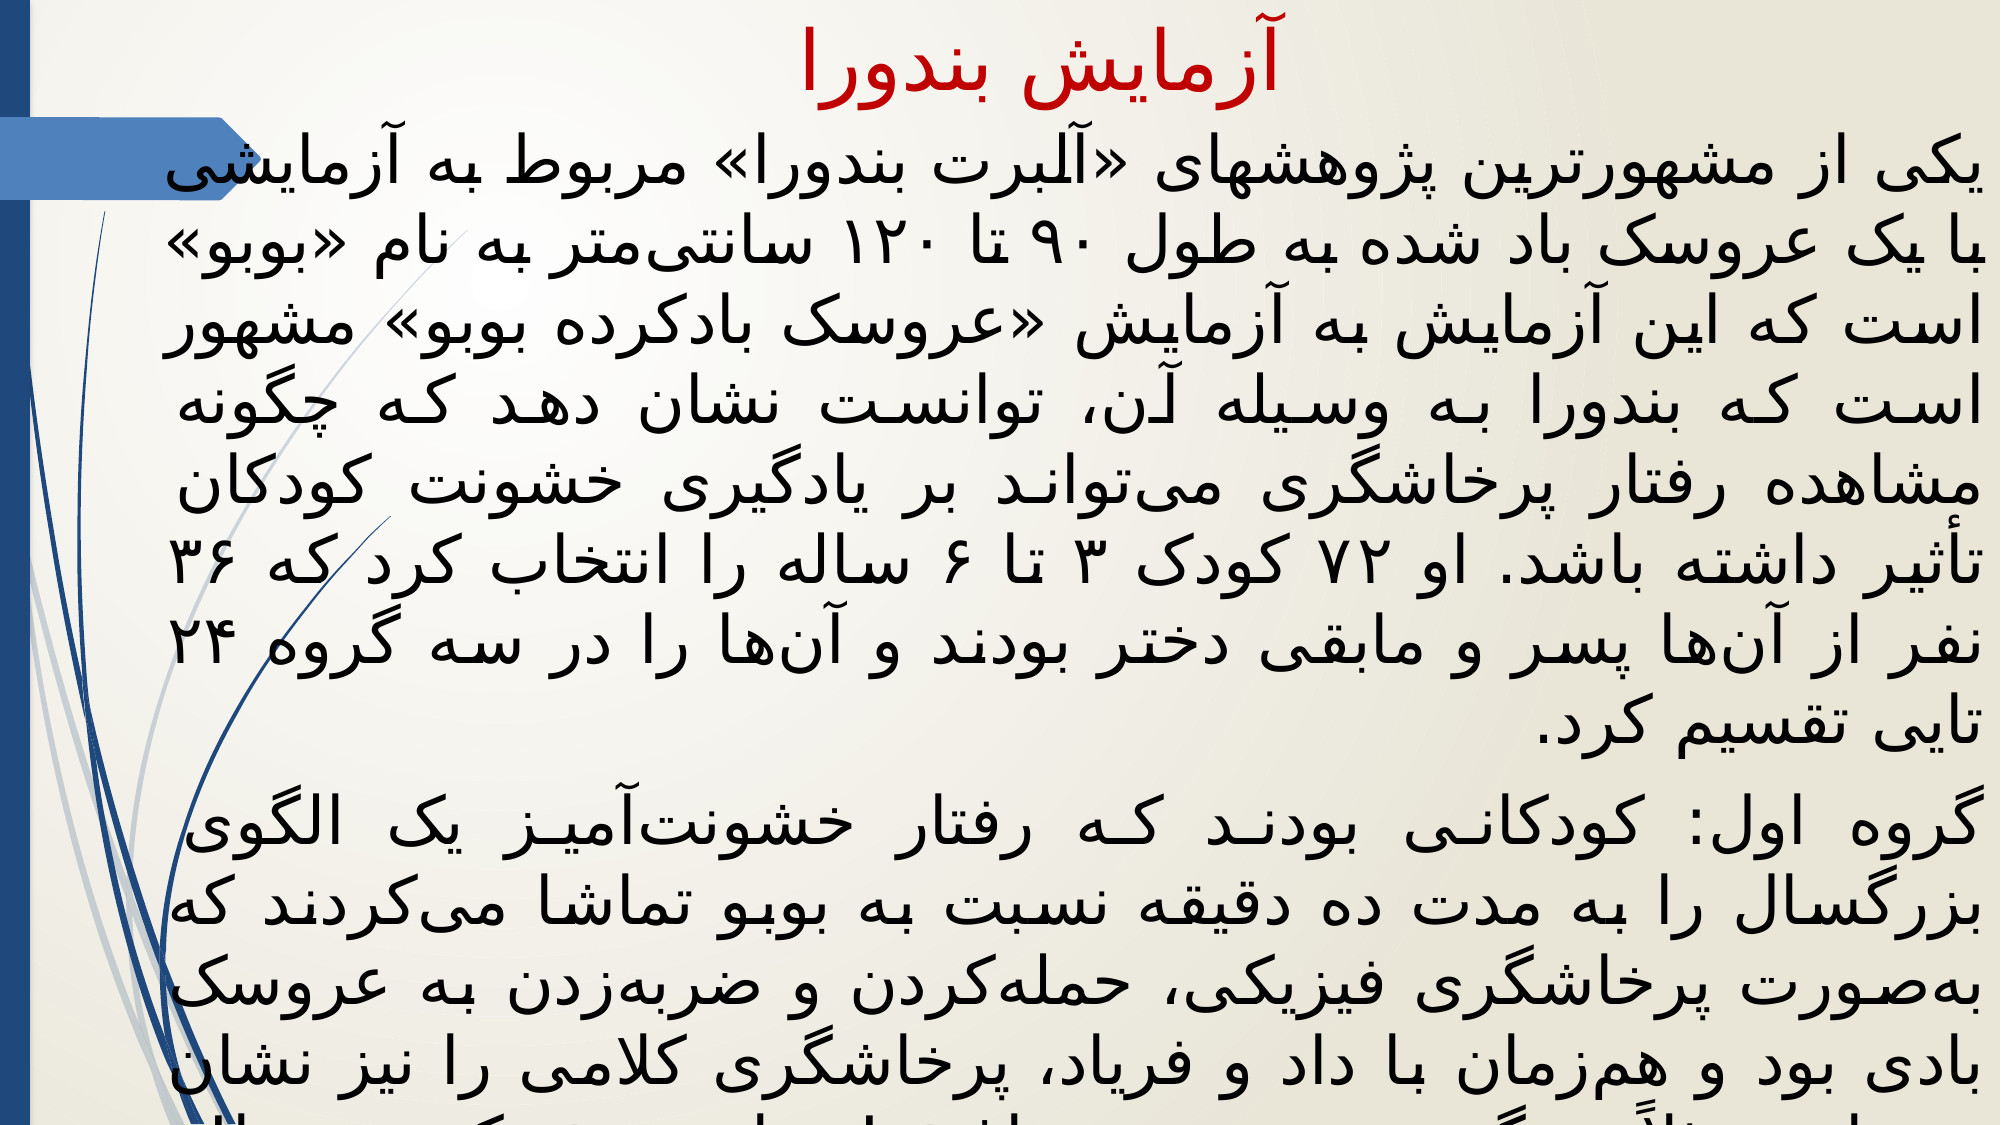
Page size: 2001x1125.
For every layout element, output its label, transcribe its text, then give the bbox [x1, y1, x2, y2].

title آزمایش بندورا [224, 0, 1857, 109]
list یکی از مشهورترین پژوهشهای «آلبرت بندورا» مربوط به آزمایشی با یک عروسک باد شده به طول ۹۰ تا ۱۲۰ سانتی‌متر به نام «بوبو» است که این آزمایش به آزمایش «عروسک بادکرده بوبو» مشهور است که بندورا به وسیله آن، توانست نشان دهد که چگونه مشاهده رفتار پرخاشگری می‌تواند بر یادگیری خشونت کودکان تأثیر داشته باشد. او ۷۲ کودک ۳ تا ۶ ساله را انتخاب کرد که ۳۶ نفر از آن‌ها پسر و مابقی دختر بودند و آن‌ها را در سه گروه ۲۴ تایی تقسیم کرد. گروه اول: کودکانی بودند که رفتار خشونت‌آمیز یک الگوی بزرگسال را به مدت ده دقیقه نسبت به بوبو تماشا می‌کردند که به‌صورت پرخاشگری فیزیکی، حمله‌کردن و ضربه‌زدن به عروسک بادی بود و هم‌زمان با داد و فریاد، پرخاشگری کلامی را نیز نشان می‌دادند مثلاً می‌گفتند: «بزن تو دماغش!» یا «پرتش کن تو هوا!» و قبل از آنکه چنین رفتاری را مشاهده کنند به اتاقی برده می‌شدند که حاوی اسباب‌بازی‌های دیگربود ولی به آن‌ها اجازه بازی به مدت ۲ دقیقه داده نمی‌شد تا دچار تعارض شوند و آمادگی لازم برای پرخاشگری را بیابند. [147, 109, 2000, 1071]
